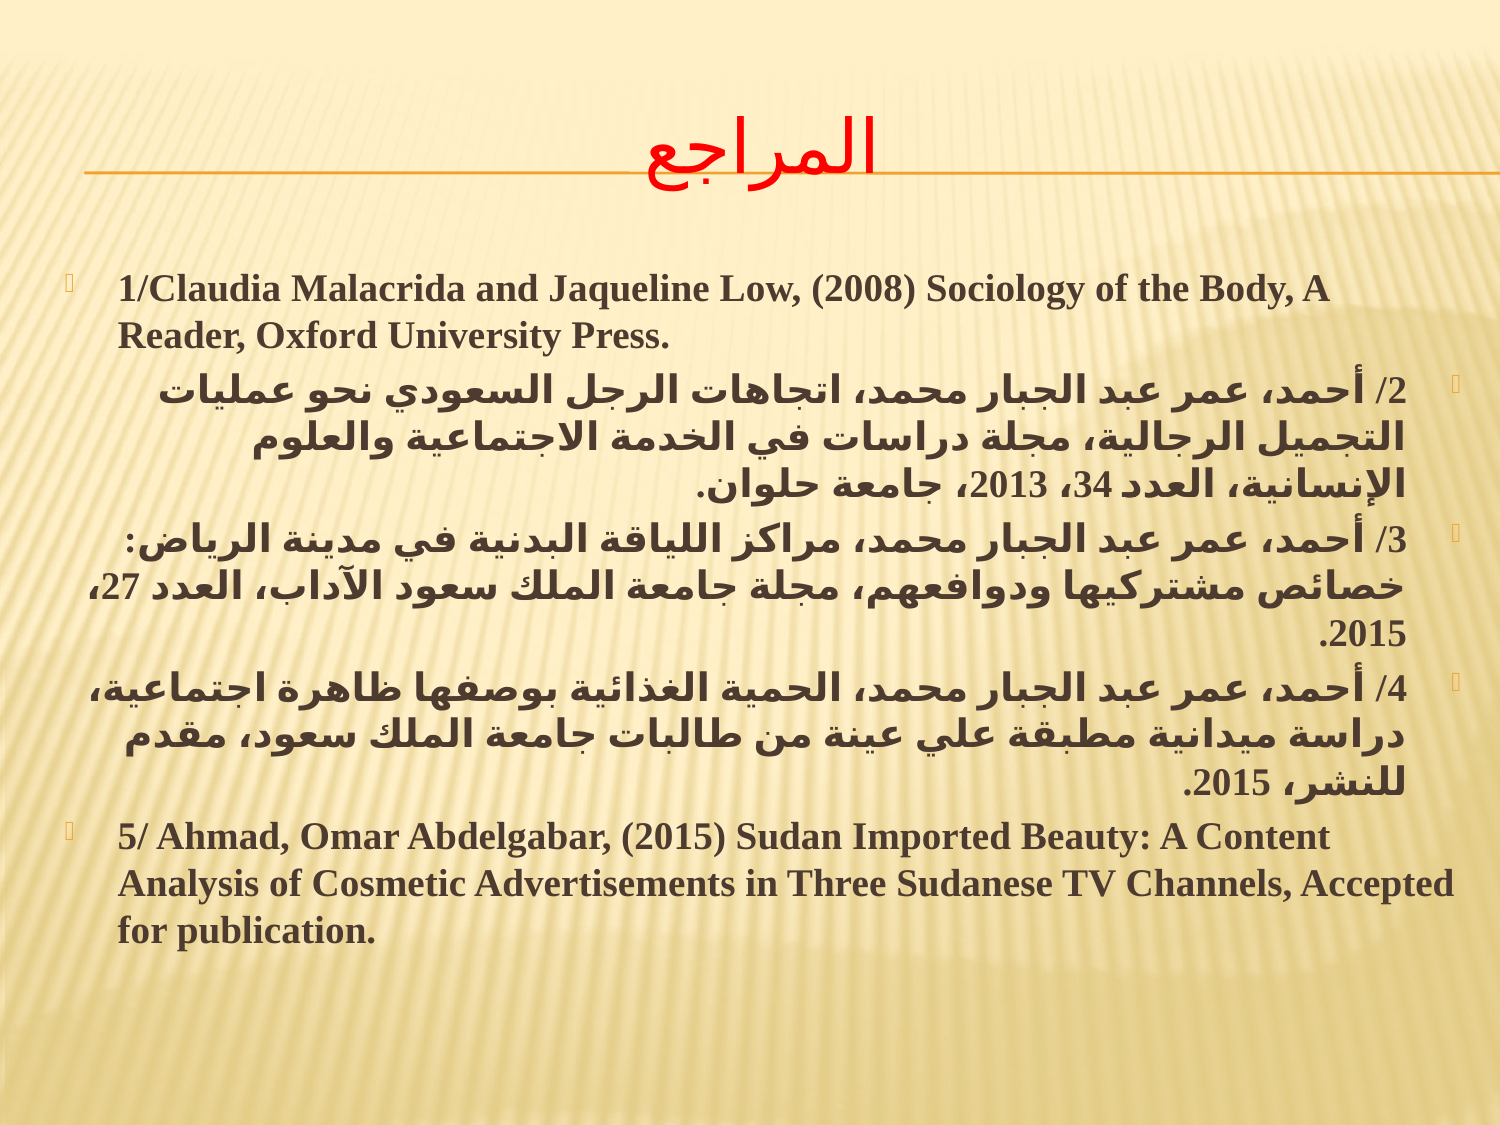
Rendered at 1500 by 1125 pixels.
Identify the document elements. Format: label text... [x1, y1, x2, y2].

title المراجع [50, 75, 1475, 213]
list 1/Claudia Malacrida and Jaqueline Low, (2008) Sociology of the Body, A Reader, Oxford University Press. 2/ أحمد، عمر عبد الجبار محمد، اتجاهات الرجل السعودي نحو عمليات التجميل الرجالية، مجلة دراسات في الخدمة الاجتماعية والعلوم الإنسانية، العدد 34، 2013، جامعة حلوان. 3/ أحمد، عمر عبد الجبار محمد، مراكز اللياقة البدنية في مدينة الرياض: خصائص مشتركيها ودوافعهم، مجلة جامعة الملك سعود الآداب، العدد 27، 2015. 4/ أحمد، عمر عبد الجبار محمد، الحمية الغذائية بوصفها ظاهرة اجتماعية، دراسة ميدانية مطبقة علي عينة من طالبات جامعة الملك سعود، مقدم للنشر، 2015. 5/ Ahmad, Omar Abdelgabar, (2015) Sudan Imported Beauty: A Content Analysis of Cosmetic Advertisements in Three Sudanese TV Channels, Accepted for publication. [50, 254, 1475, 998]
